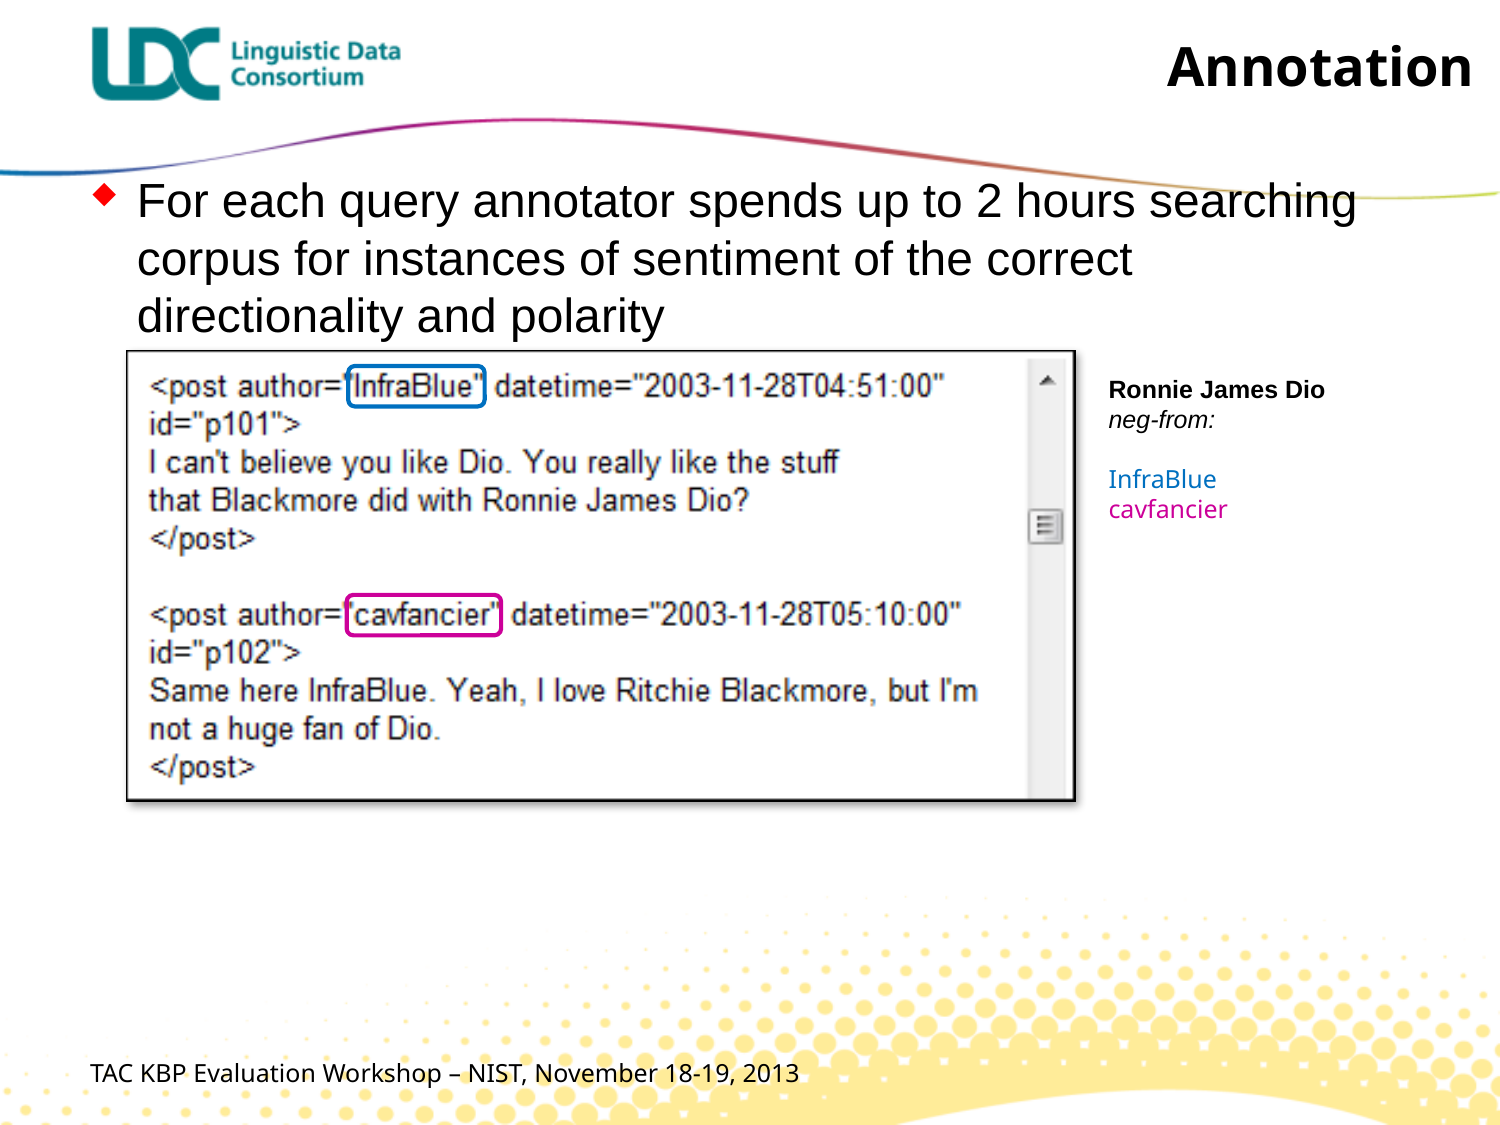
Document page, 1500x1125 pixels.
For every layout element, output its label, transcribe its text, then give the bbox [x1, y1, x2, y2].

text_box Ronnie James Dio neg-from: InfraBlue cavfancier [1093, 366, 1444, 531]
list For each query annotator spends up to 2 hours searching corpus for instances of sentiment of the correct directionality and polarity [75, 162, 1425, 975]
title Annotation [425, 32, 1475, 163]
picture [0, 0, 1500, 1125]
footer TAC KBP Evaluation Workshop – NIST, November 18-19, 2013 [74, 1049, 1076, 1103]
